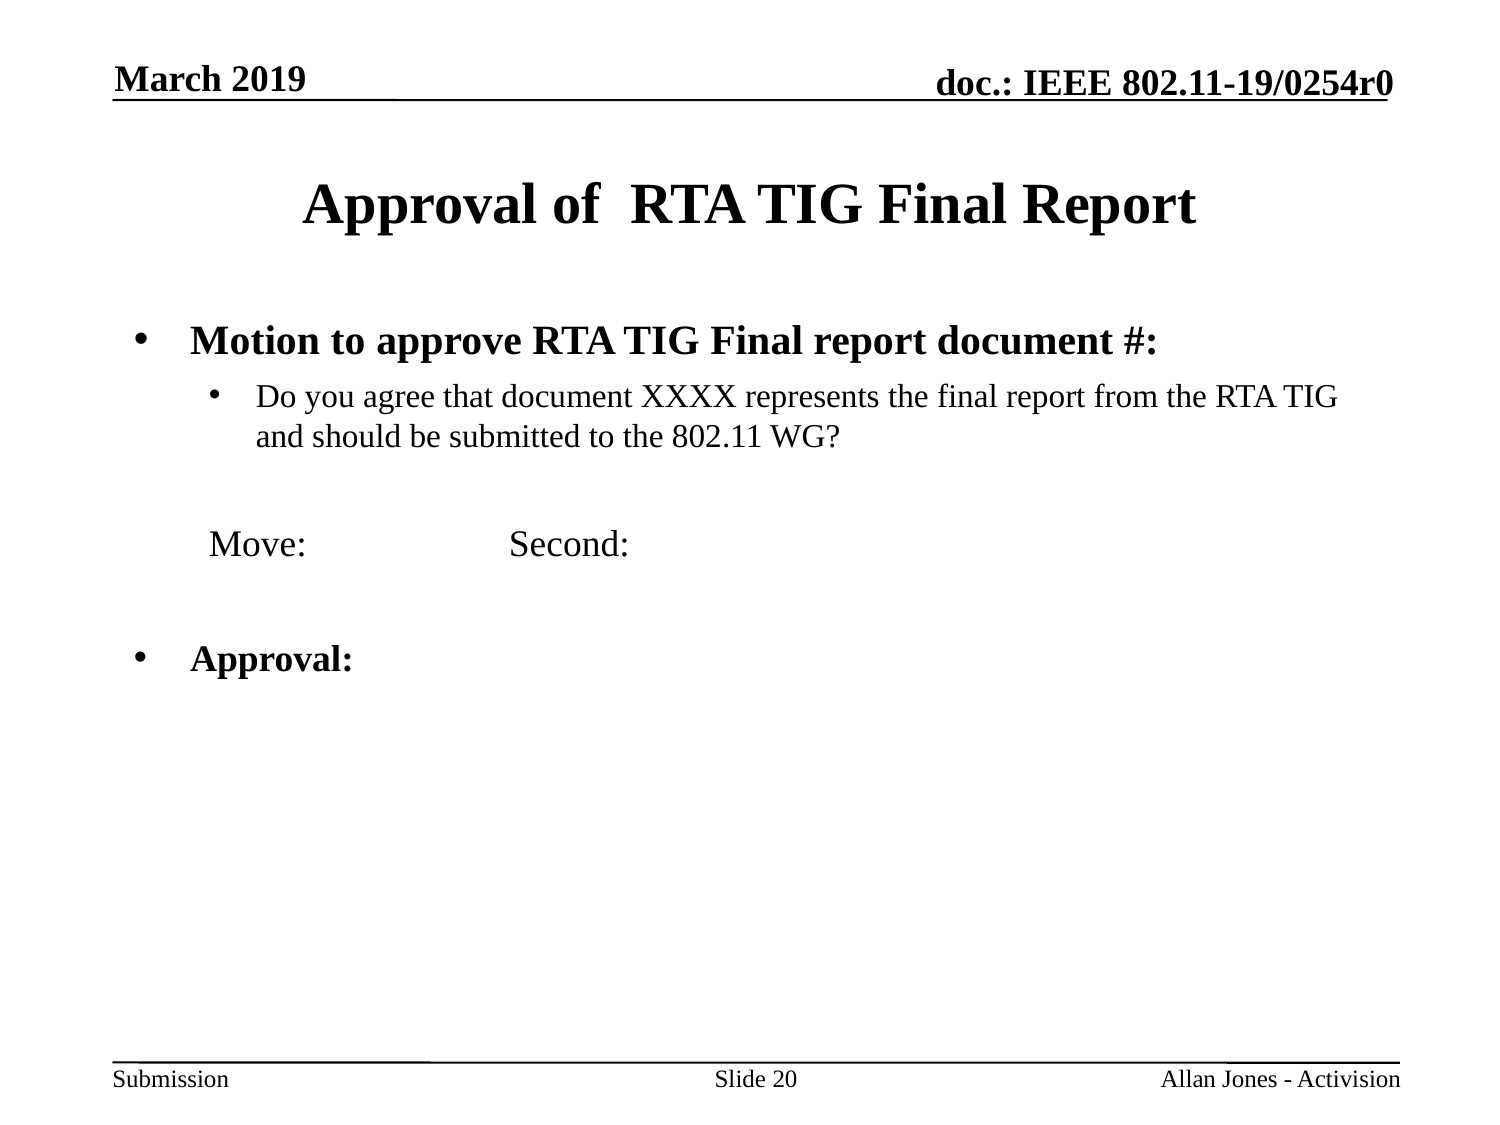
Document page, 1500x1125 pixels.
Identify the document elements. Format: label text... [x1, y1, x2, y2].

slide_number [114, 54, 493, 100]
list Motion to approve RTA TIG Final report document #: Do you agree that document XXXX represents the final report from the RTA TIG and should be submitted to the 802.11 WG? Move: Second: Approval: [118, 305, 1394, 1019]
title Approval of RTA TIG Final Report [49, 112, 1451, 288]
slide_number Slide 20 [712, 1061, 800, 1123]
footer Allan Jones - Activision [902, 1061, 1402, 1093]
